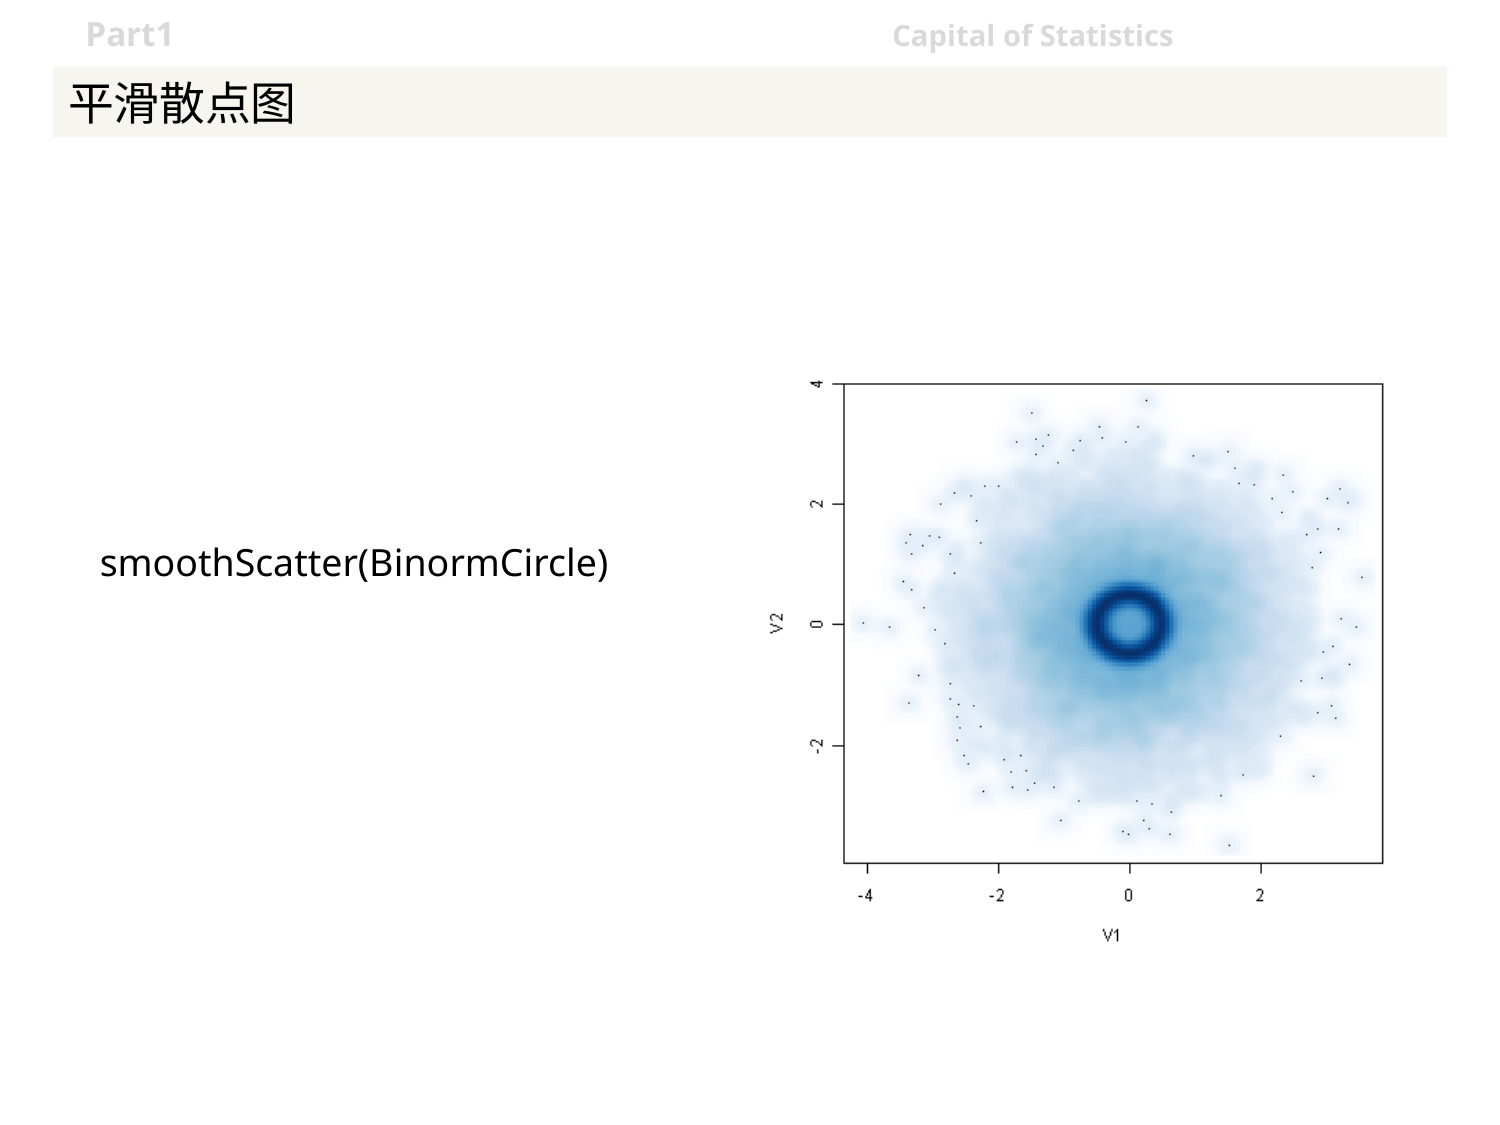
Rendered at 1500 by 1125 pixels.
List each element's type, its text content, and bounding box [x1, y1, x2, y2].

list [762, 302, 1426, 965]
title 平滑散点图 [53, 66, 1447, 138]
list smoothScatter(BinormCircle) [75, 373, 738, 923]
